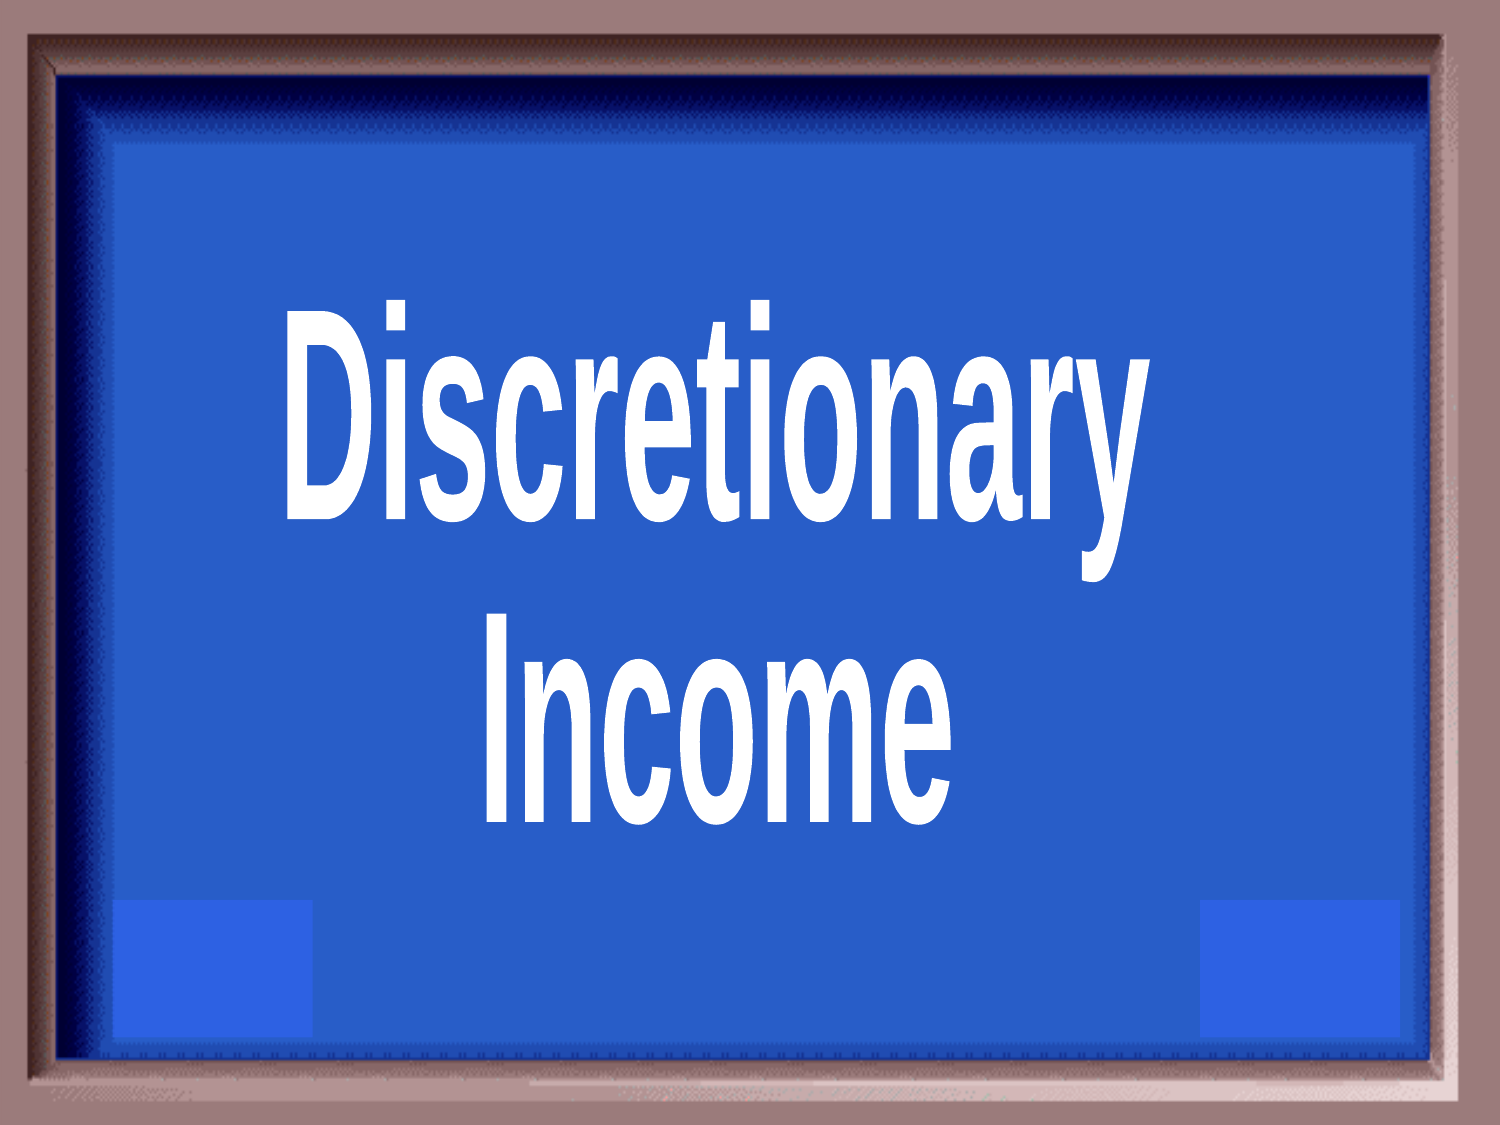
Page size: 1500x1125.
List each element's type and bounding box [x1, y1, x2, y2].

picture [0, 0, 1500, 1125]
text_box [112, 899, 313, 1038]
text_box [1200, 899, 1401, 1038]
